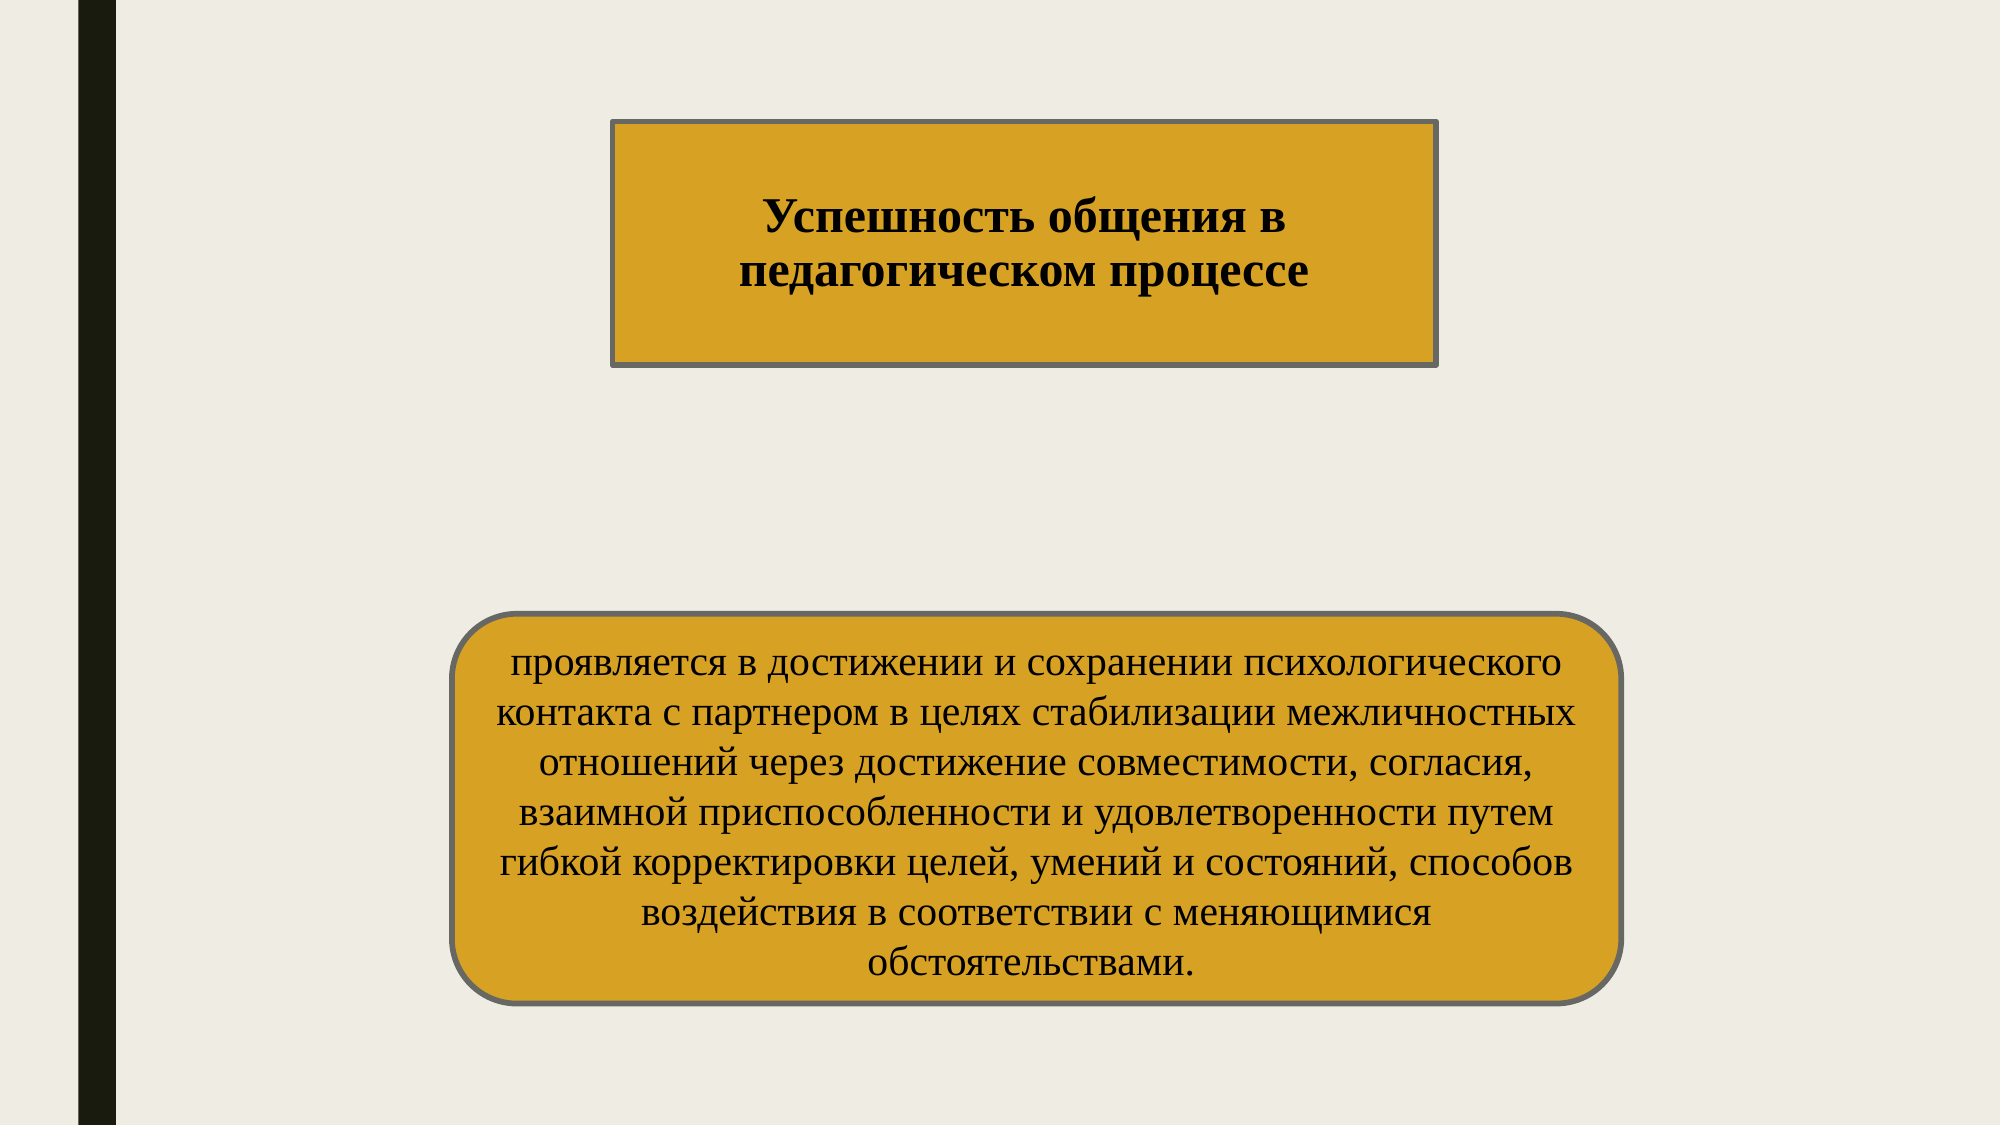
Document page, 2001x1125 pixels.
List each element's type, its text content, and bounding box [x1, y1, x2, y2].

text_box проявляется в достижении и сохранении психологического контакта с партнером в целях стабилизации межличностных отношений через достижение совместимости, согласия, взаимной приспособленности и удовлетворенности путем гибкой корректировки целей, умений и состояний, способов воздействия в соответствии с меняющимися обстоятельствами. [449, 610, 1625, 1007]
title Успешность общения в педагогическом процессе [610, 119, 1439, 368]
